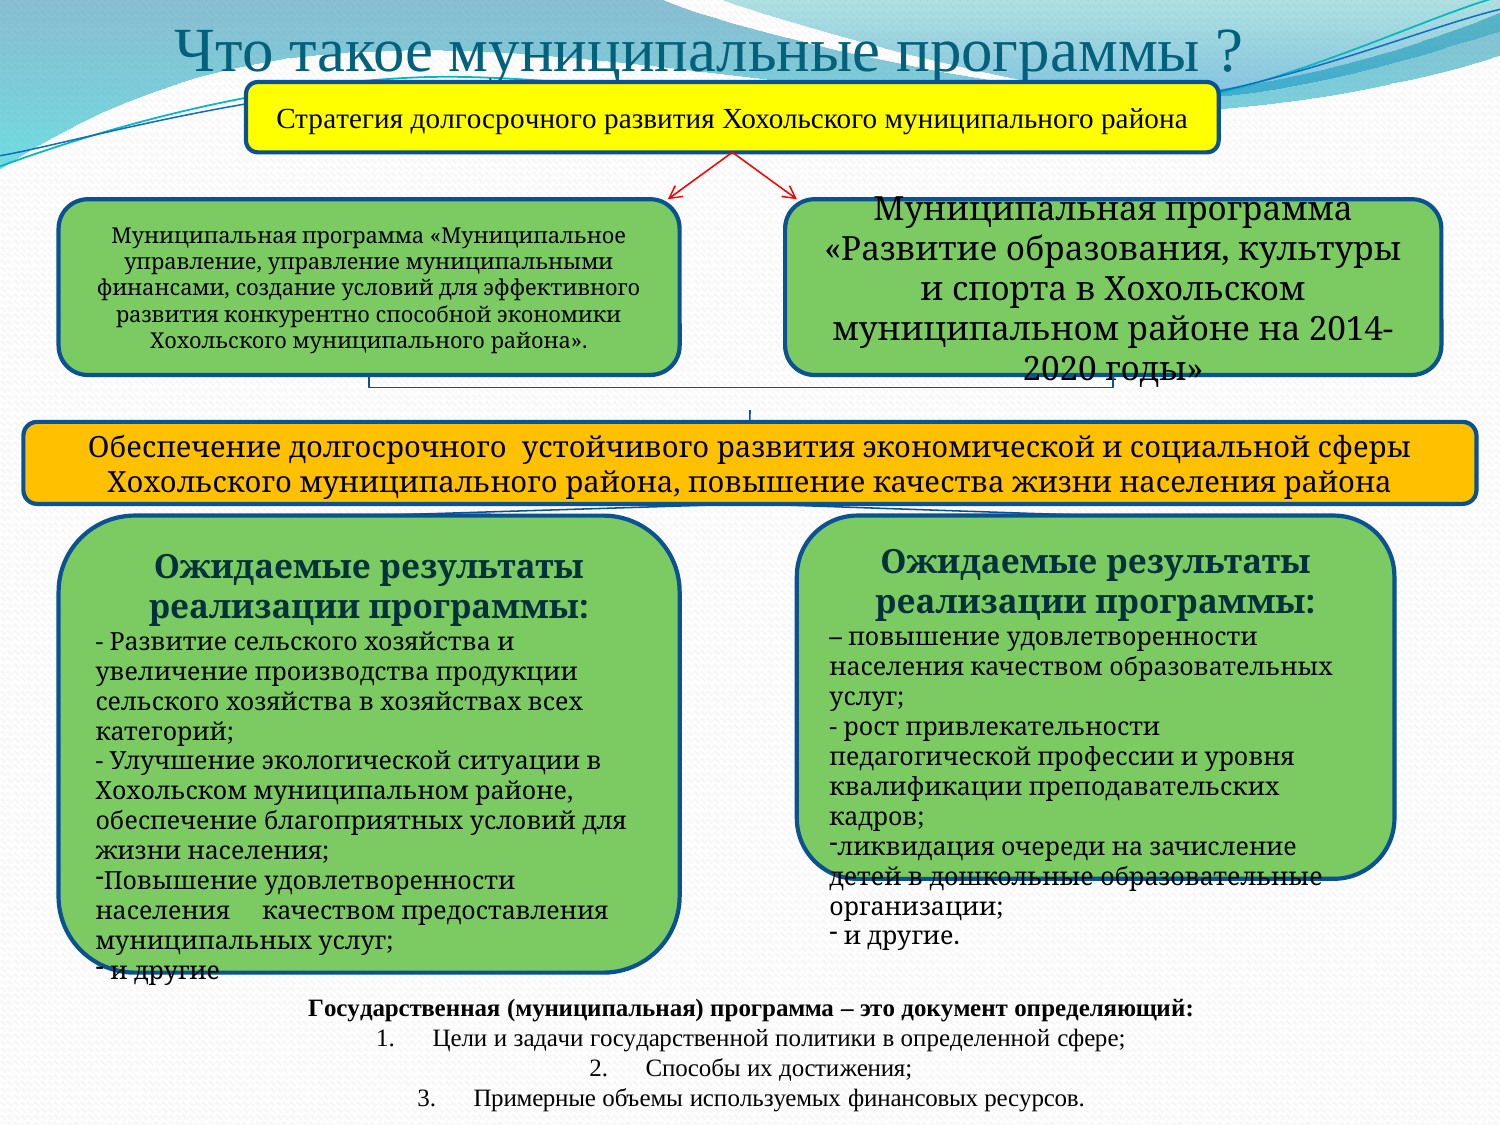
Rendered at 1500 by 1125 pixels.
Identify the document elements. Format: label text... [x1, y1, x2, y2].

text_box [672, 205, 680, 216]
text_box [549, 324, 553, 378]
text_box [549, 513, 570, 709]
text_box Обеспечение долгосрочного устойчивого развития экономической и социальной сферы Хохольского муниципального района, повышение качества жизни населения района [742, 419, 911, 507]
text_box Обеспечение долгосрочного устойчивого развития экономической и социальной сферы Хохольского муниципального района, повышение качества жизни населения района [21, 419, 548, 507]
text_box [911, 513, 932, 692]
title Что такое муниципальные программы ? [35, 0, 1386, 84]
text_box Ожидаемые результаты реализации программы: – повышение удовлетворенности населения качеством образовательных услуг; - рост привлекательности педагогической профессии и уровня квалификации преподавательских кадров; ликвидация очереди на зачисление детей в дошкольные образовательные организации; и другие. [794, 513, 1397, 881]
text_box Ожидаемые результаты реализации программы: - Развитие сельского хозяйства и увеличение производства продукции сельского хозяйства в хозяйствах всех категорий; - Улучшение экологической ситуации в Хохольском муниципальном районе, обеспечение благоприятных условий для жизни населения; Повышение удовлетворенности населения качеством предоставления муниципальных услуг; и другие [56, 513, 682, 975]
text_box Стратегия долгосрочного развития Хохольского муниципального района [742, 79, 1221, 155]
text_box [549, 419, 553, 507]
text_box Муниципальная программа «Развитие образования, культуры и спорта в Хохольском муниципальном районе на 2014-2020 годы» [783, 197, 1444, 378]
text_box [676, 143, 724, 209]
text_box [916, 336, 929, 683]
text_box [566, 324, 570, 378]
text_box Муниципальная программа «Муниципальное управление, управление муниципальными финансами, создание условий для эффективного развития конкурентно способной экономики Хохольского муниципального района». [56, 197, 682, 378]
text_box [735, 144, 740, 155]
text_box Обеспечение долгосрочного устойчивого развития экономической и социальной сферы Хохольского муниципального района, повышение качества жизни населения района [933, 419, 1479, 507]
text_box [553, 319, 566, 701]
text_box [742, 143, 789, 209]
text_box Обеспечение долгосрочного устойчивого развития экономической и социальной сферы Хохольского муниципального района, повышение качества жизни населения района [571, 419, 740, 507]
text_box Стратегия долгосрочного развития Хохольского муниципального района [243, 79, 740, 155]
text_box Государственная (муниципальная) программа – это документ определяющий: Цели и задачи государственной политики в определенной сфере; Способы их достижения; Примерные объемы используемых финансовых ресурсов. [0, 984, 1500, 1125]
text_box [566, 419, 570, 507]
text_box [911, 340, 916, 378]
